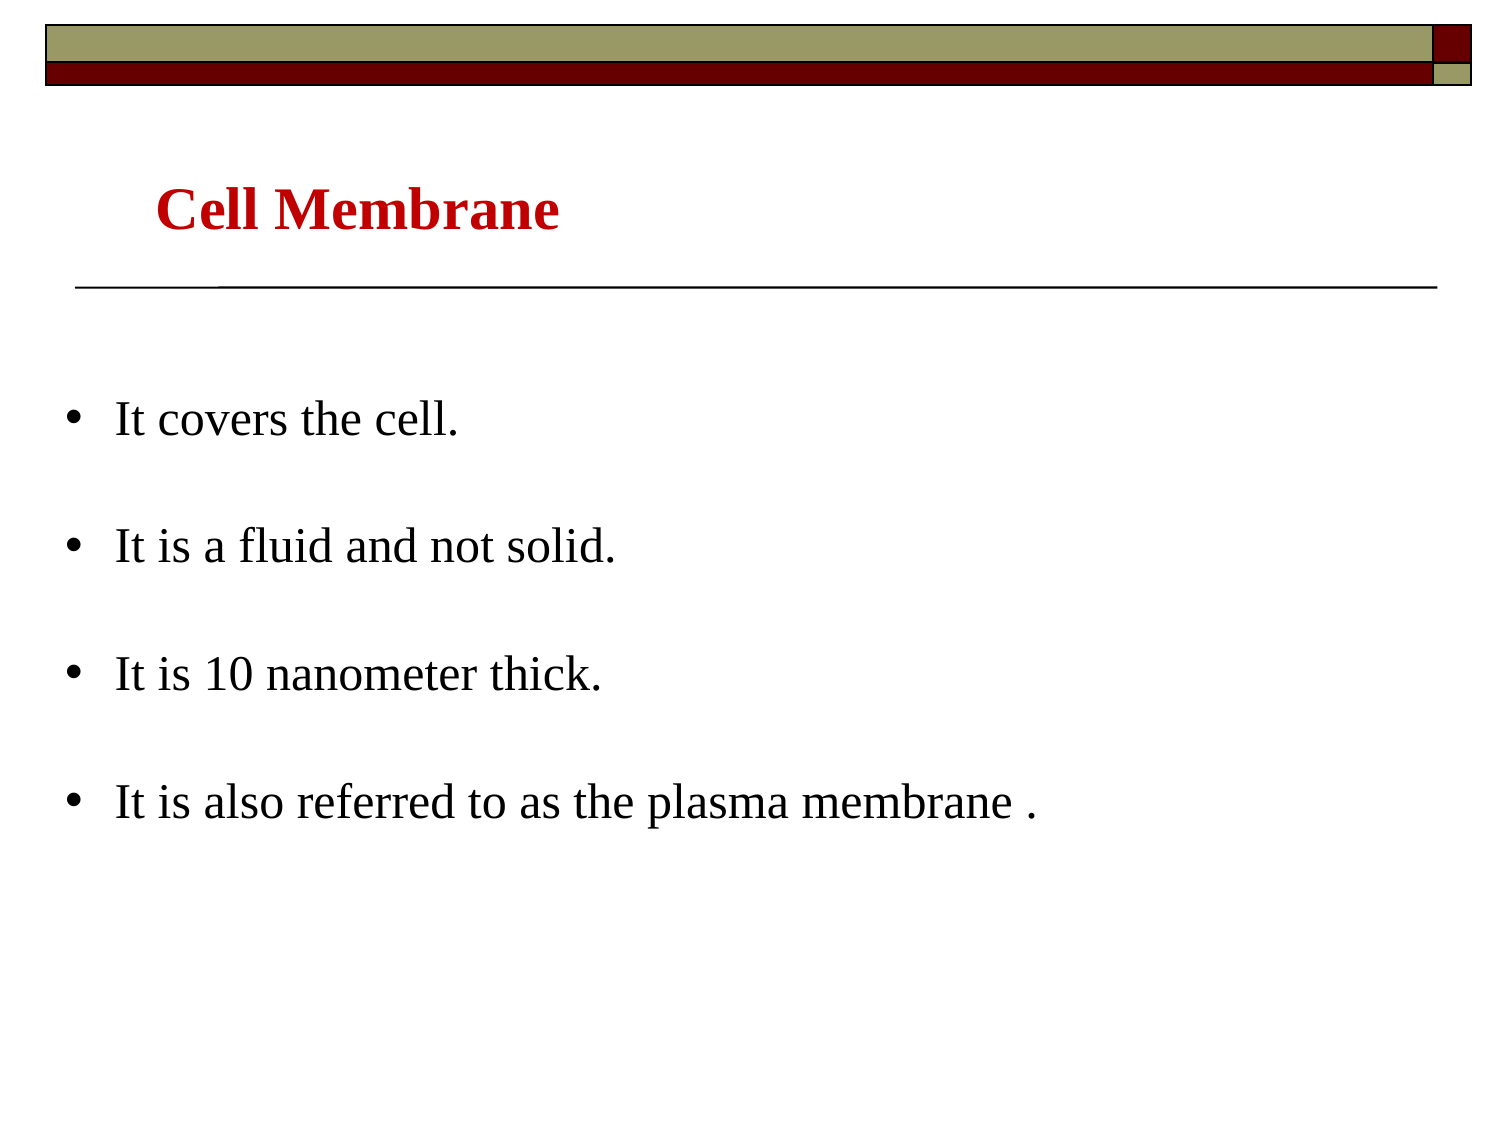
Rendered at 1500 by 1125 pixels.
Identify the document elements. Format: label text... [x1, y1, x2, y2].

title Cell Membrane [123, 160, 1500, 249]
text_box It covers the cell. It is a fluid and not solid. It is 10 nanometer thick. It is also referred to as the plasma membrane . [49, 384, 1475, 841]
